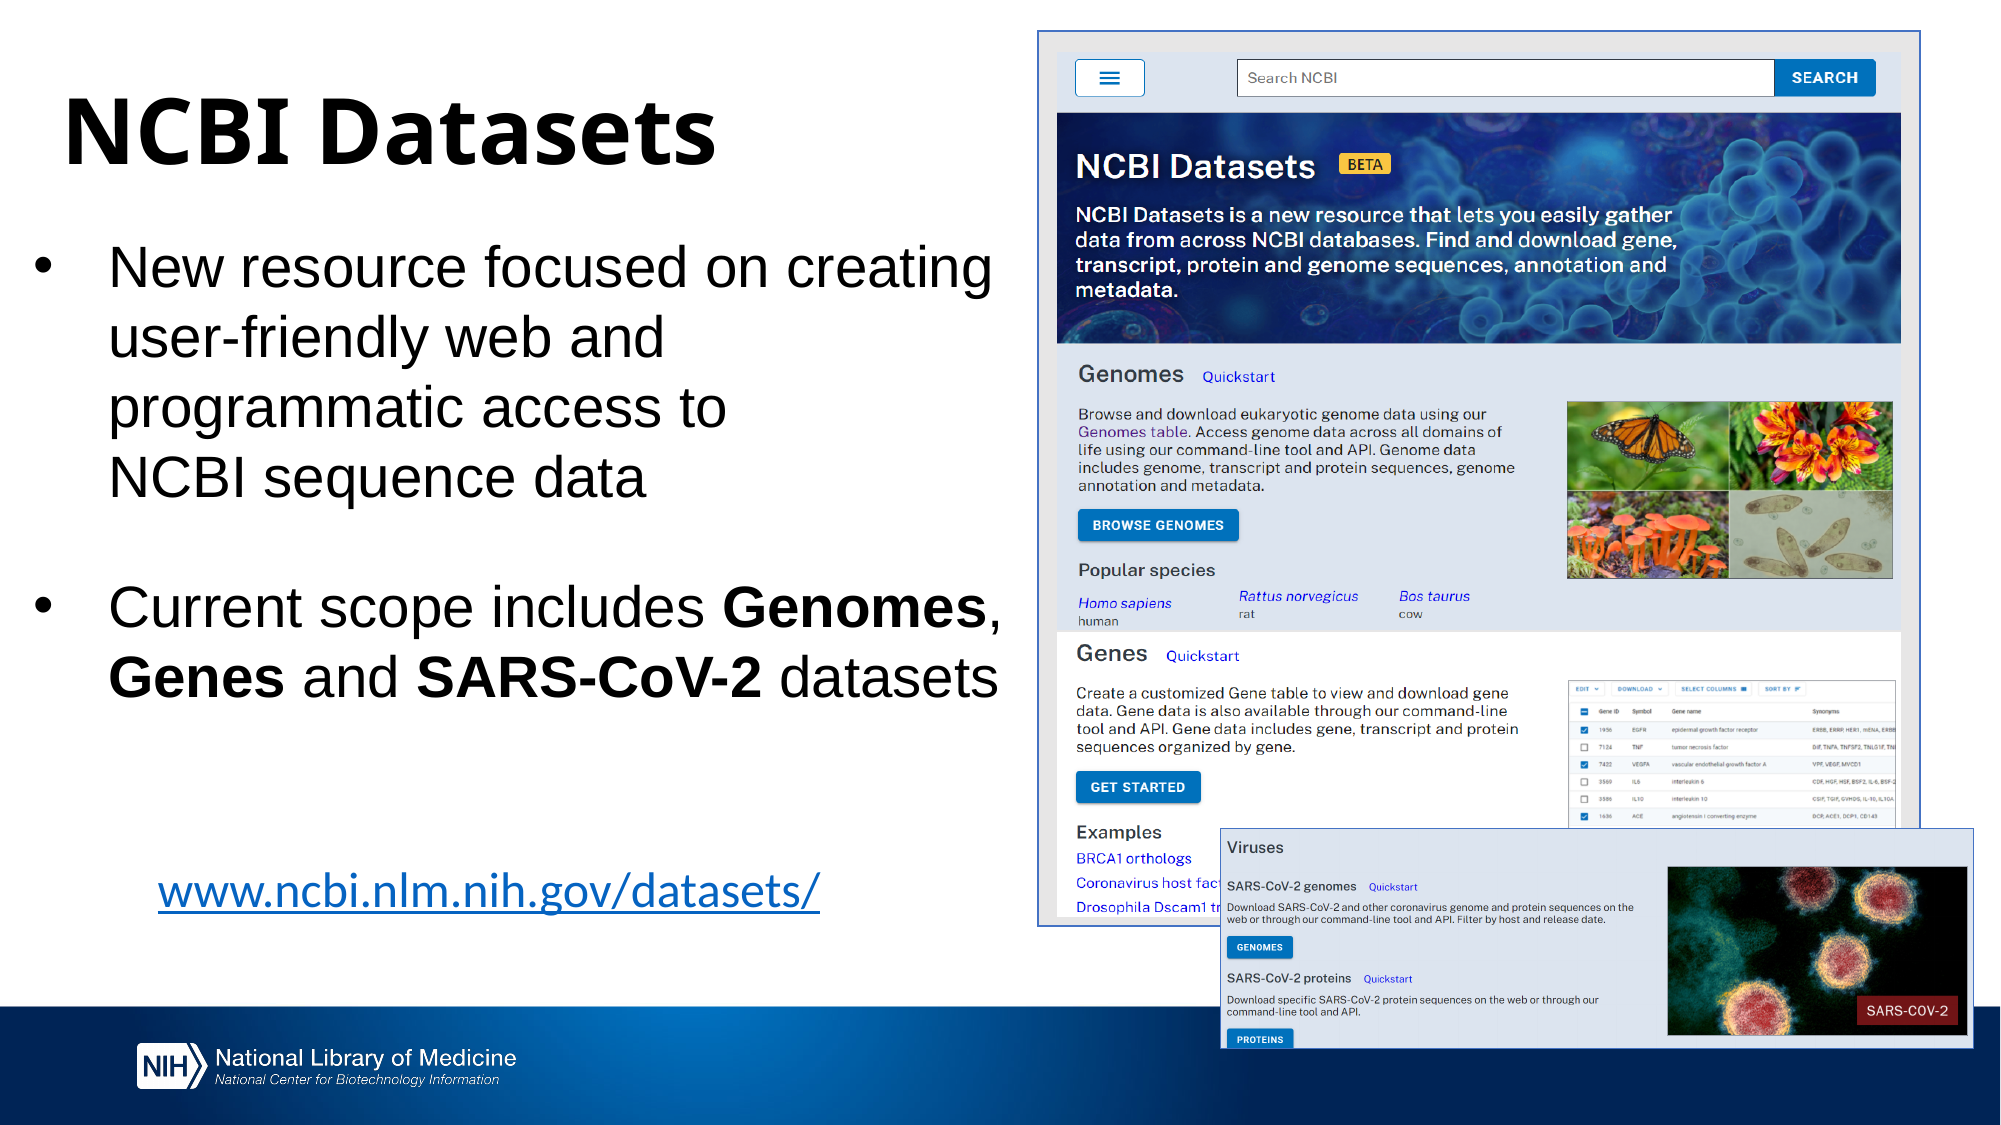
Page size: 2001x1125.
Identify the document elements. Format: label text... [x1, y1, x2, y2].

text_box New resource focused on creating user-friendly web and programmatic access to NCBI sequence data Current scope includes Genomes, Genes and SARS-CoV-2 datasets [18, 221, 1038, 787]
picture [0, 0, 2001, 1125]
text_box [1038, 30, 1920, 926]
text_box www.ncbi.nlm.nih.gov/datasets/ [123, 850, 855, 926]
title NCBI Datasets [46, 48, 1027, 221]
